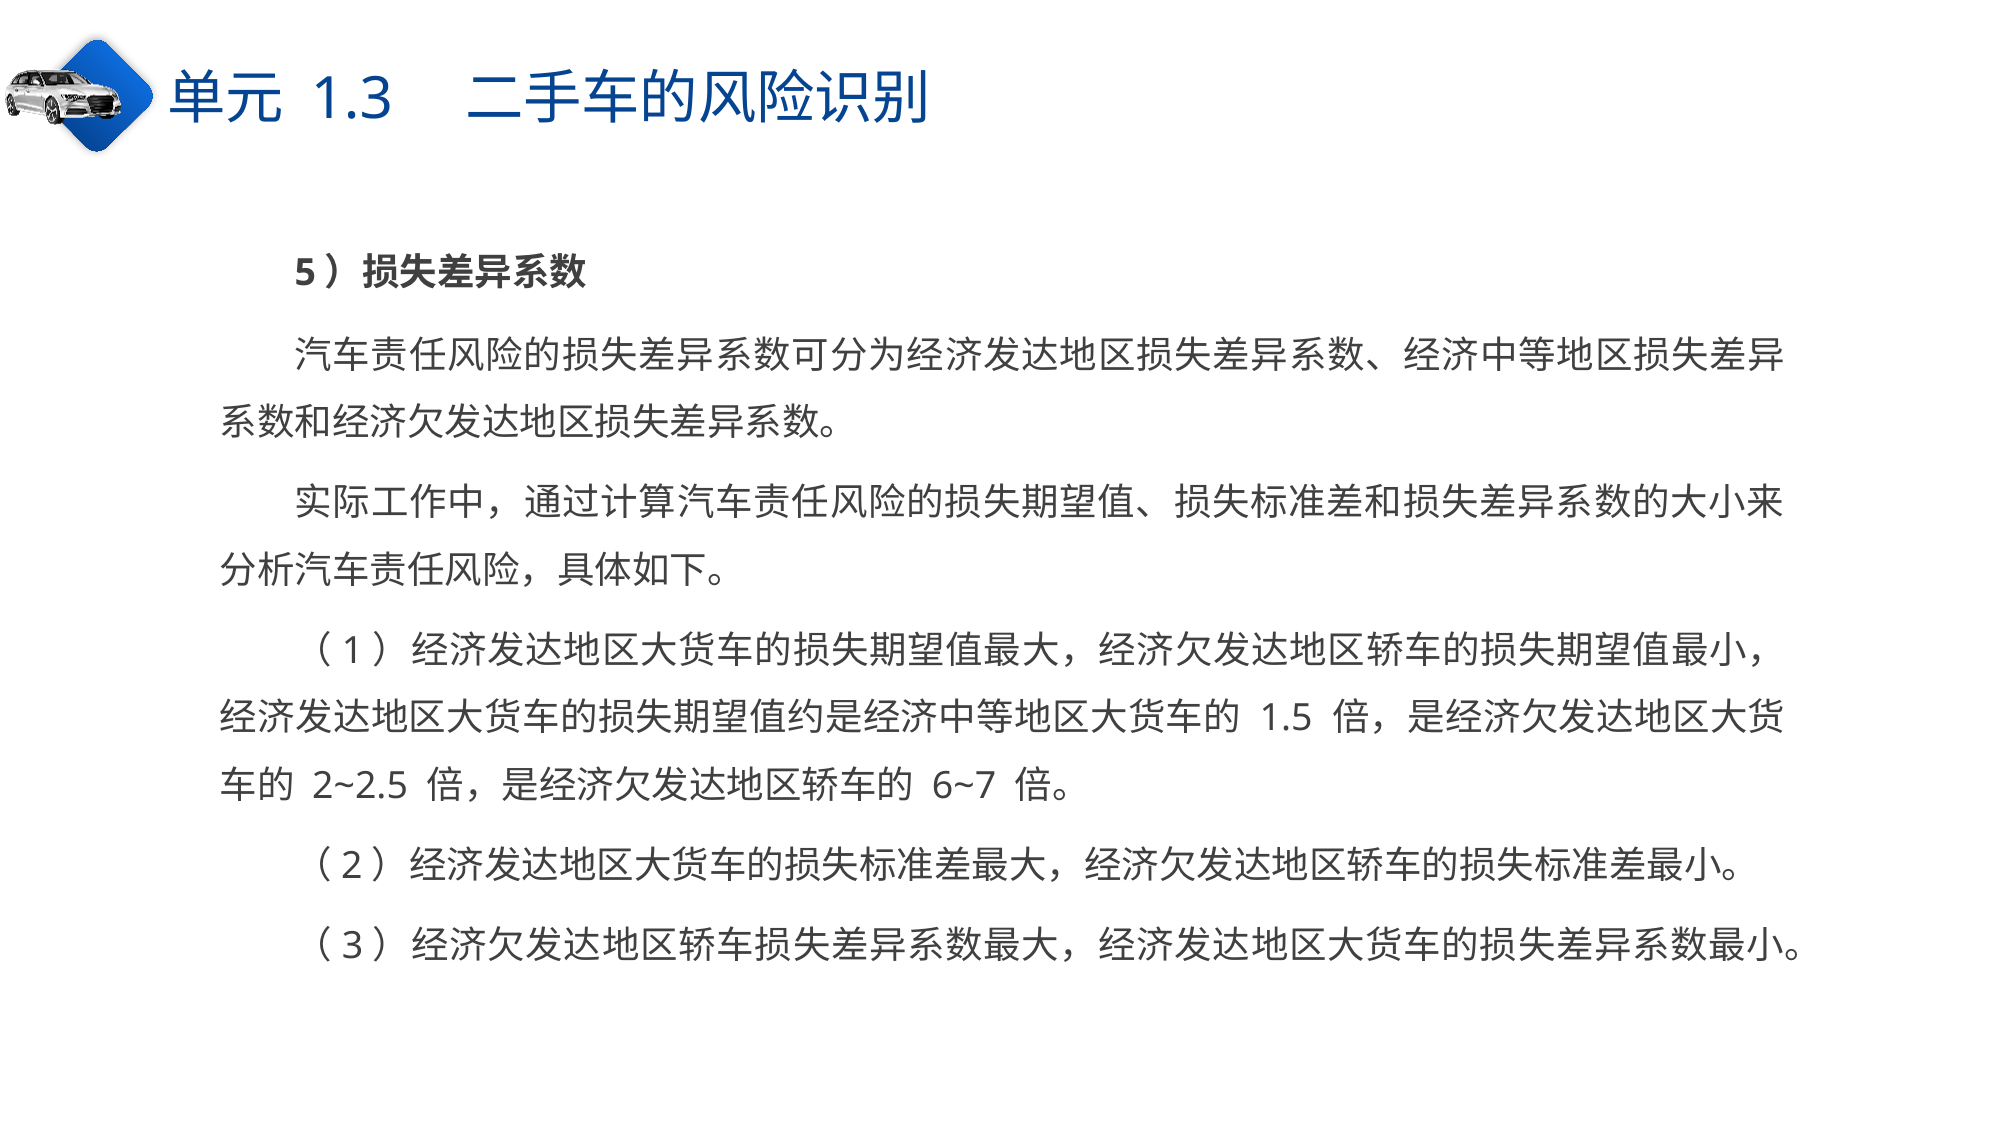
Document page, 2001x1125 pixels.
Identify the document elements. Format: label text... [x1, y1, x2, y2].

text_box 单元 1.3 二手车的风险识别 [152, 52, 946, 138]
picture [0, 31, 125, 157]
text_box 汽车责任风险的损失差异系数可分为经济发达地区损失差异系数、经济中等地区损失差异系数和经济欠发达地区损失差异系数。 实际工作中，通过计算汽车责任风险的损失期望值、损失标准差和损失差异系数的大小来分析汽车责任风险，具体如下。 （1）经济发达地区大货车的损失期望值最大，经济欠发达地区轿车的损失期望值最小，经济发达地区大货车的损失期望值约是经济中等地区大货车的 1.5 倍，是经济欠发达地区大货车的 2~2.5 倍，是经济欠发达地区轿车的 6~7 倍。 （2）经济发达地区大货车的损失标准差最大，经济欠发达地区轿车的损失标准差最小。 （3）经济欠发达地区轿车损失差异系数最大，经济发达地区大货车的损失差异系数最小。 [204, 300, 1800, 974]
text_box 5）损失差异系数 [204, 218, 1000, 301]
